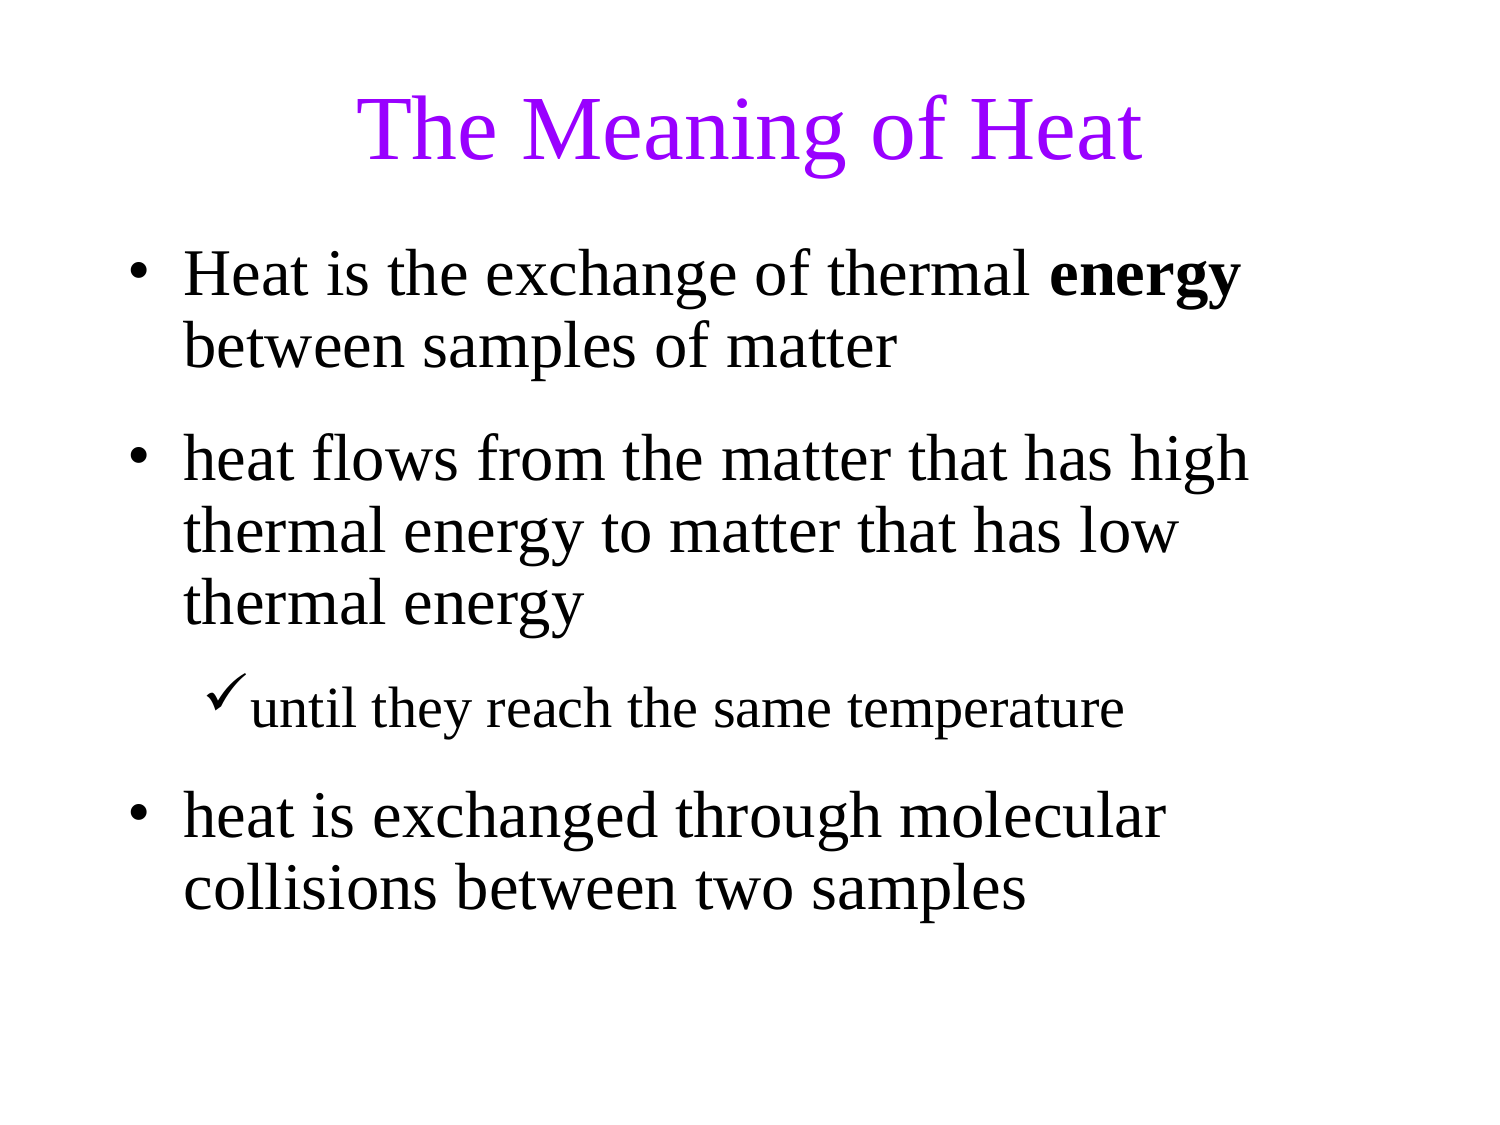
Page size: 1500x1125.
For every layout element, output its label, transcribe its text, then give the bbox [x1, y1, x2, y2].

text_box The Meaning of Heat [112, 29, 1388, 217]
text_box Heat is the exchange of thermal energy between samples of matter heat flows from the matter that has high thermal energy to matter that has low thermal energy until they reach the same temperature heat is exchanged through molecular collisions between two samples [112, 230, 1388, 960]
